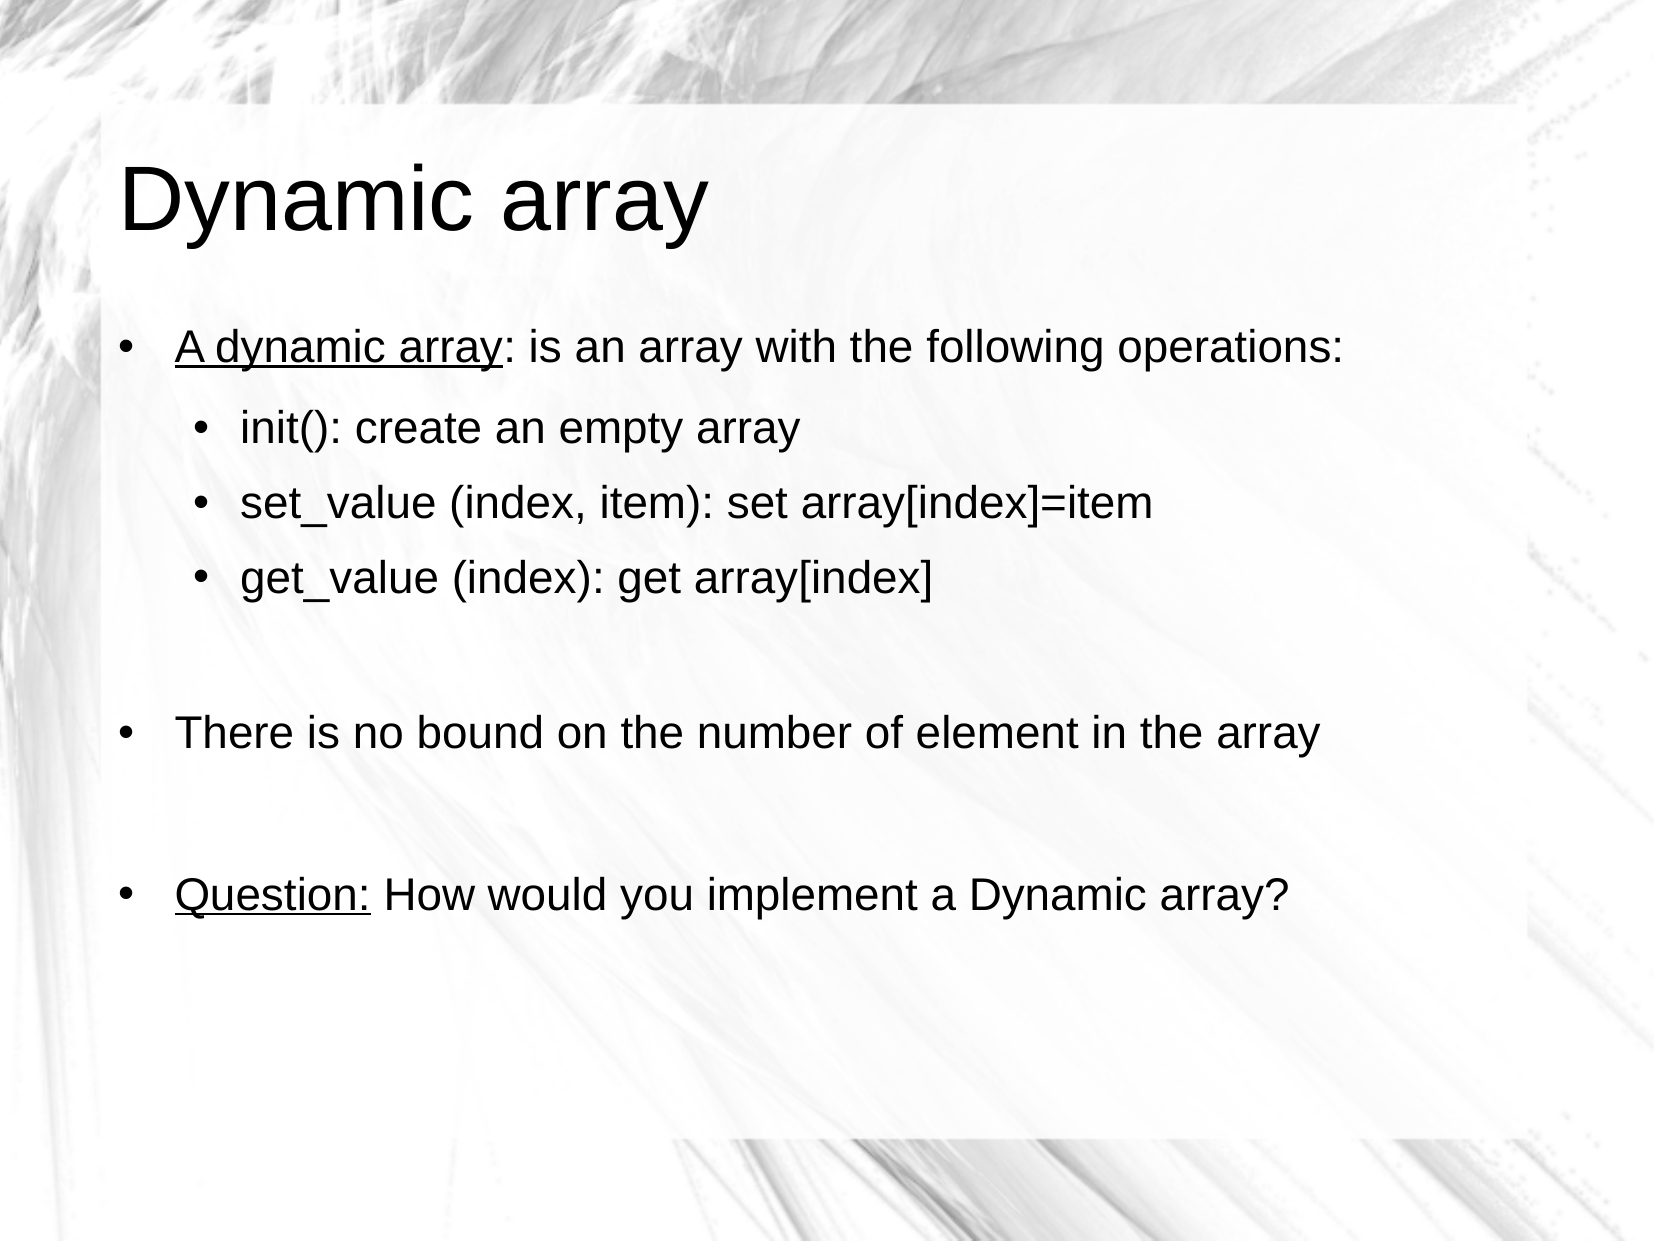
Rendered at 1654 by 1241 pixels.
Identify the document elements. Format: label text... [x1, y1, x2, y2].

title Dynamic array [118, 112, 1506, 281]
list A dynamic array: is an array with the following operations: init(): create an empty array set_value (index, item): set array[index]=item get_value (index): get array[index] There is no bound on the number of element in the array Question: How would you implement a Dynamic array? [118, 319, 1571, 1109]
picture [0, 0, 1654, 1241]
